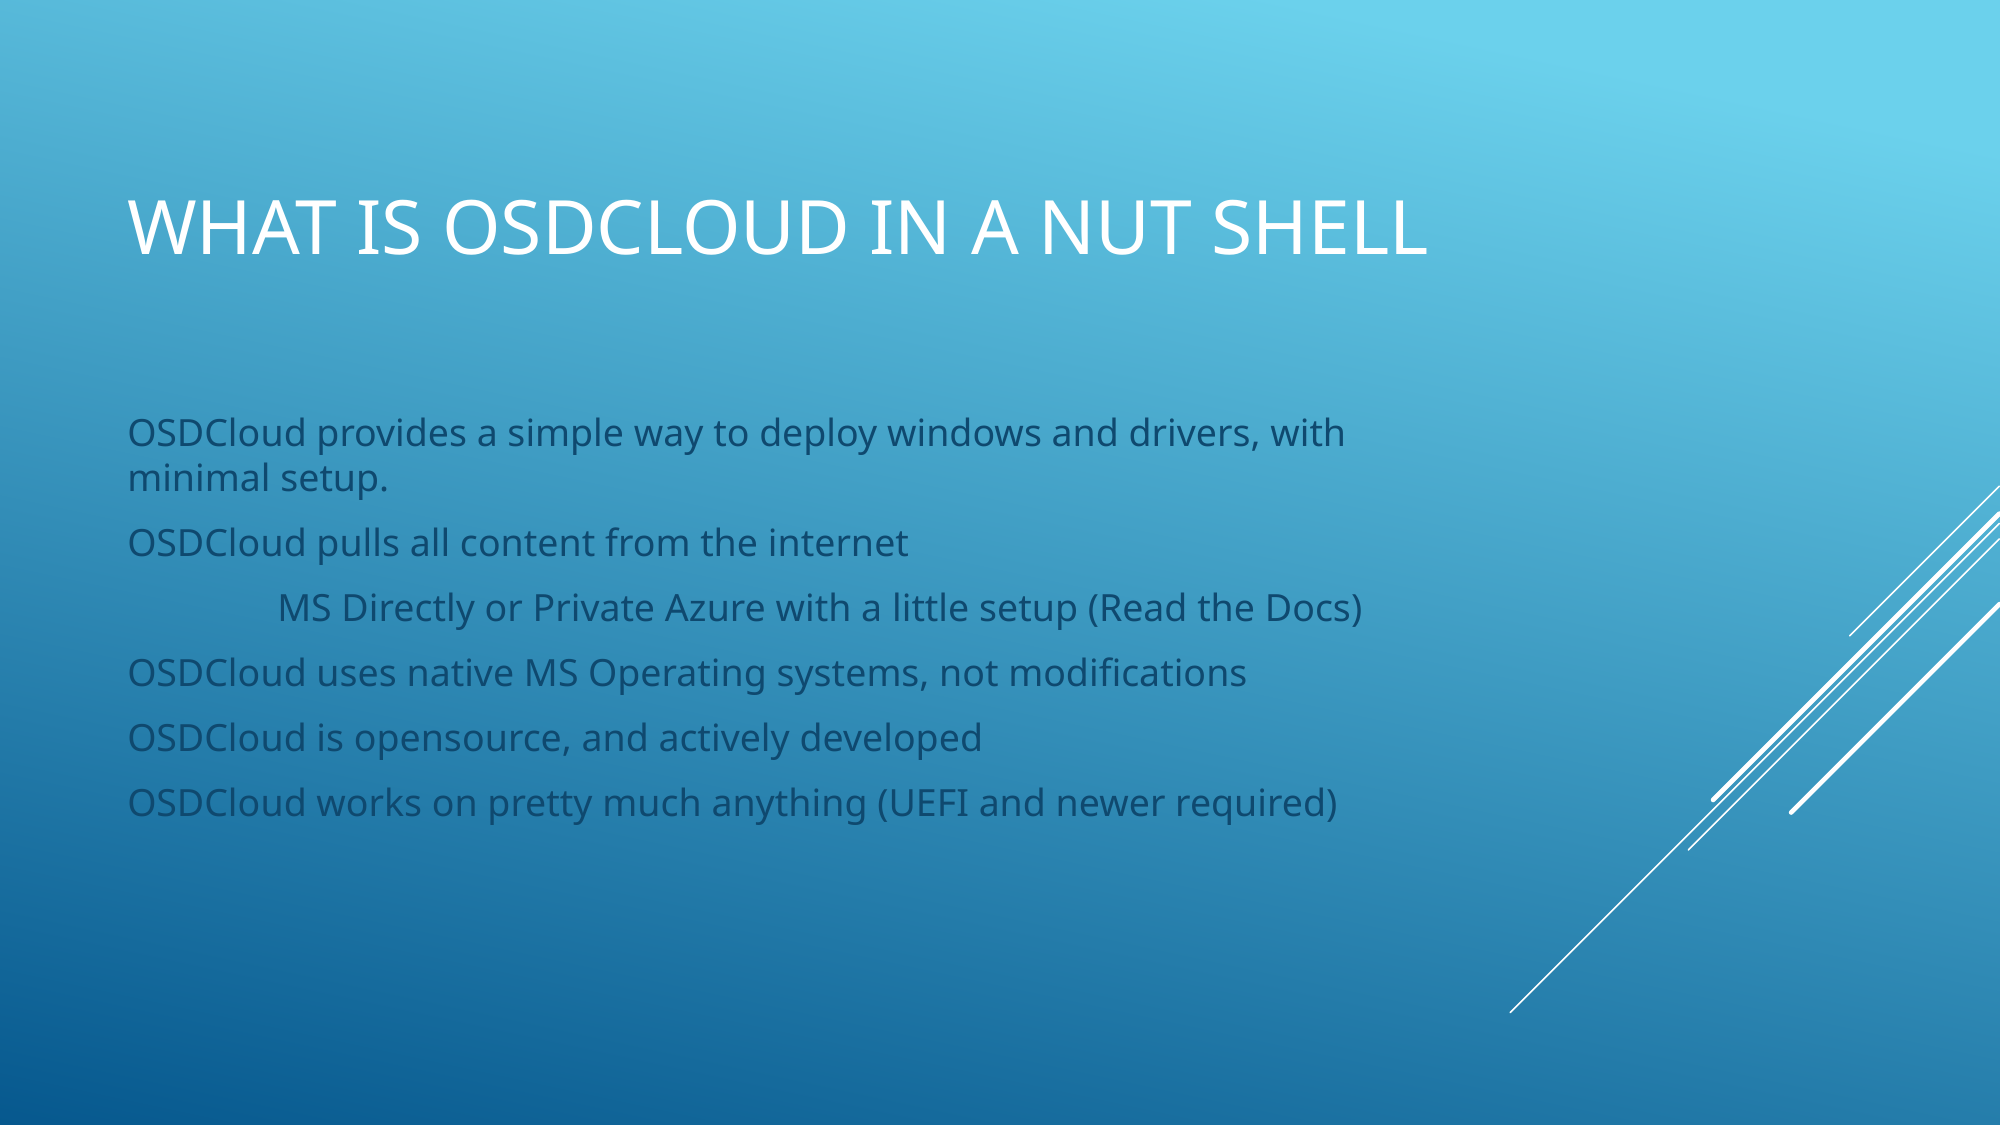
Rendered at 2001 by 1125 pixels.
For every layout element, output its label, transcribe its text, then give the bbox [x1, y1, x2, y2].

list OSDCloud provides a simple way to deploy windows and drivers, with minimal setup. OSDCloud pulls all content from the internet MS Directly or Private Azure with a little setup (Read the Docs) OSDCloud uses native MS Operating systems, not modifications OSDCloud is opensource, and actively developed OSDCloud works on pretty much anything (UEFI and newer required) [112, 401, 1513, 984]
title What is OSDCloud in a NUT Shell [112, 141, 1751, 278]
